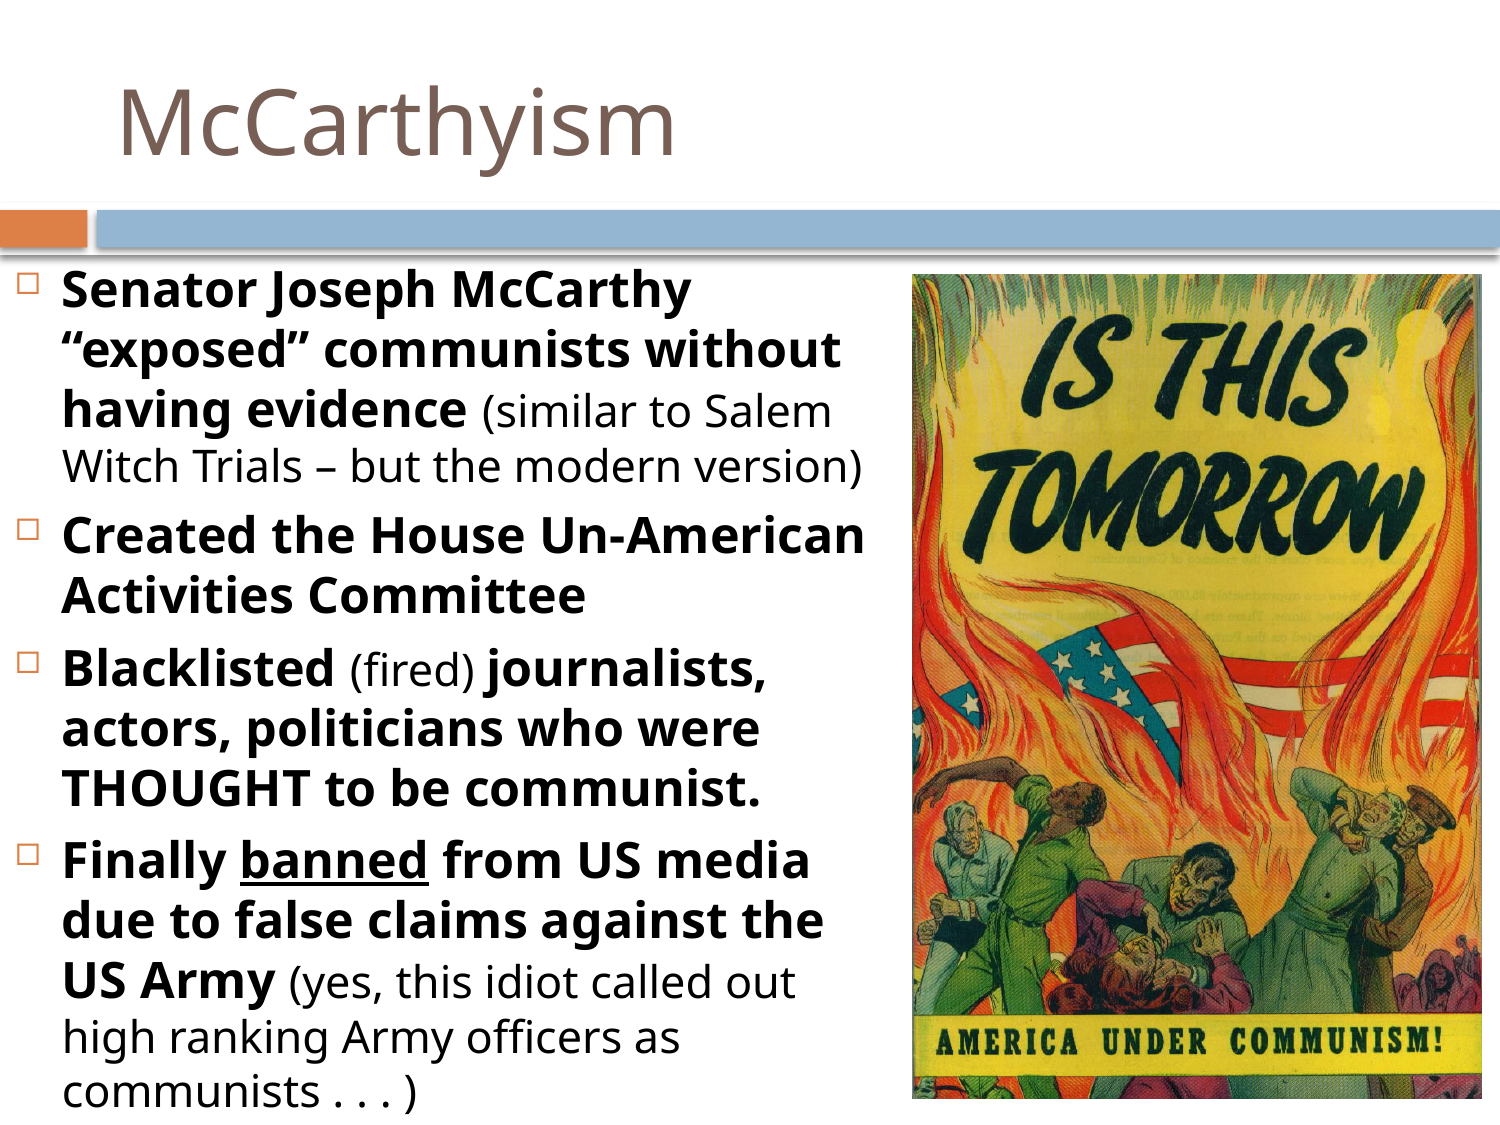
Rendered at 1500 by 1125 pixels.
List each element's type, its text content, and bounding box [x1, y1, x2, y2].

title McCarthyism [100, 37, 1438, 200]
picture [912, 274, 1482, 1099]
list Senator Joseph McCarthy “exposed” communists without having evidence (similar to Salem Witch Trials – but the modern version) Created the House Un-American Activities Committee Blacklisted (fired) journalists, actors, politicians who were THOUGHT to be communist. Finally banned from US media due to false claims against the US Army (yes, this idiot called out high ranking Army officers as communists . . . ) [0, 249, 913, 1125]
